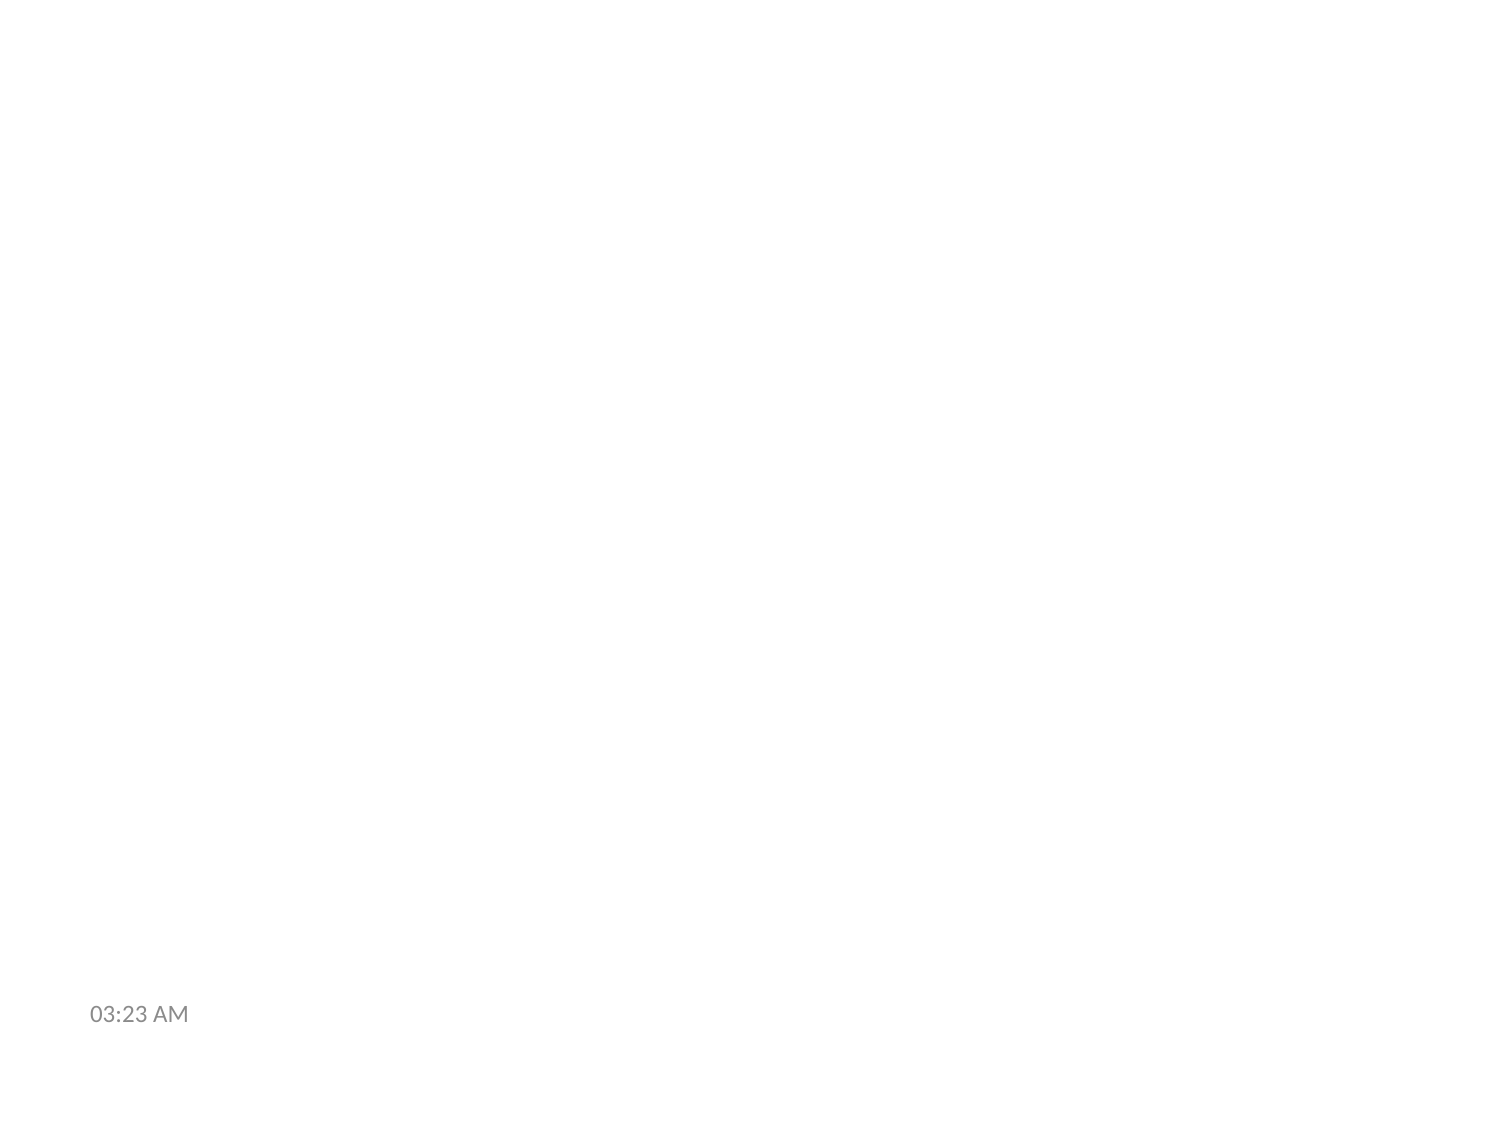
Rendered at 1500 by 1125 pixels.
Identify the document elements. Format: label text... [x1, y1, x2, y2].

text_box 3:35 PM [75, 982, 425, 1043]
